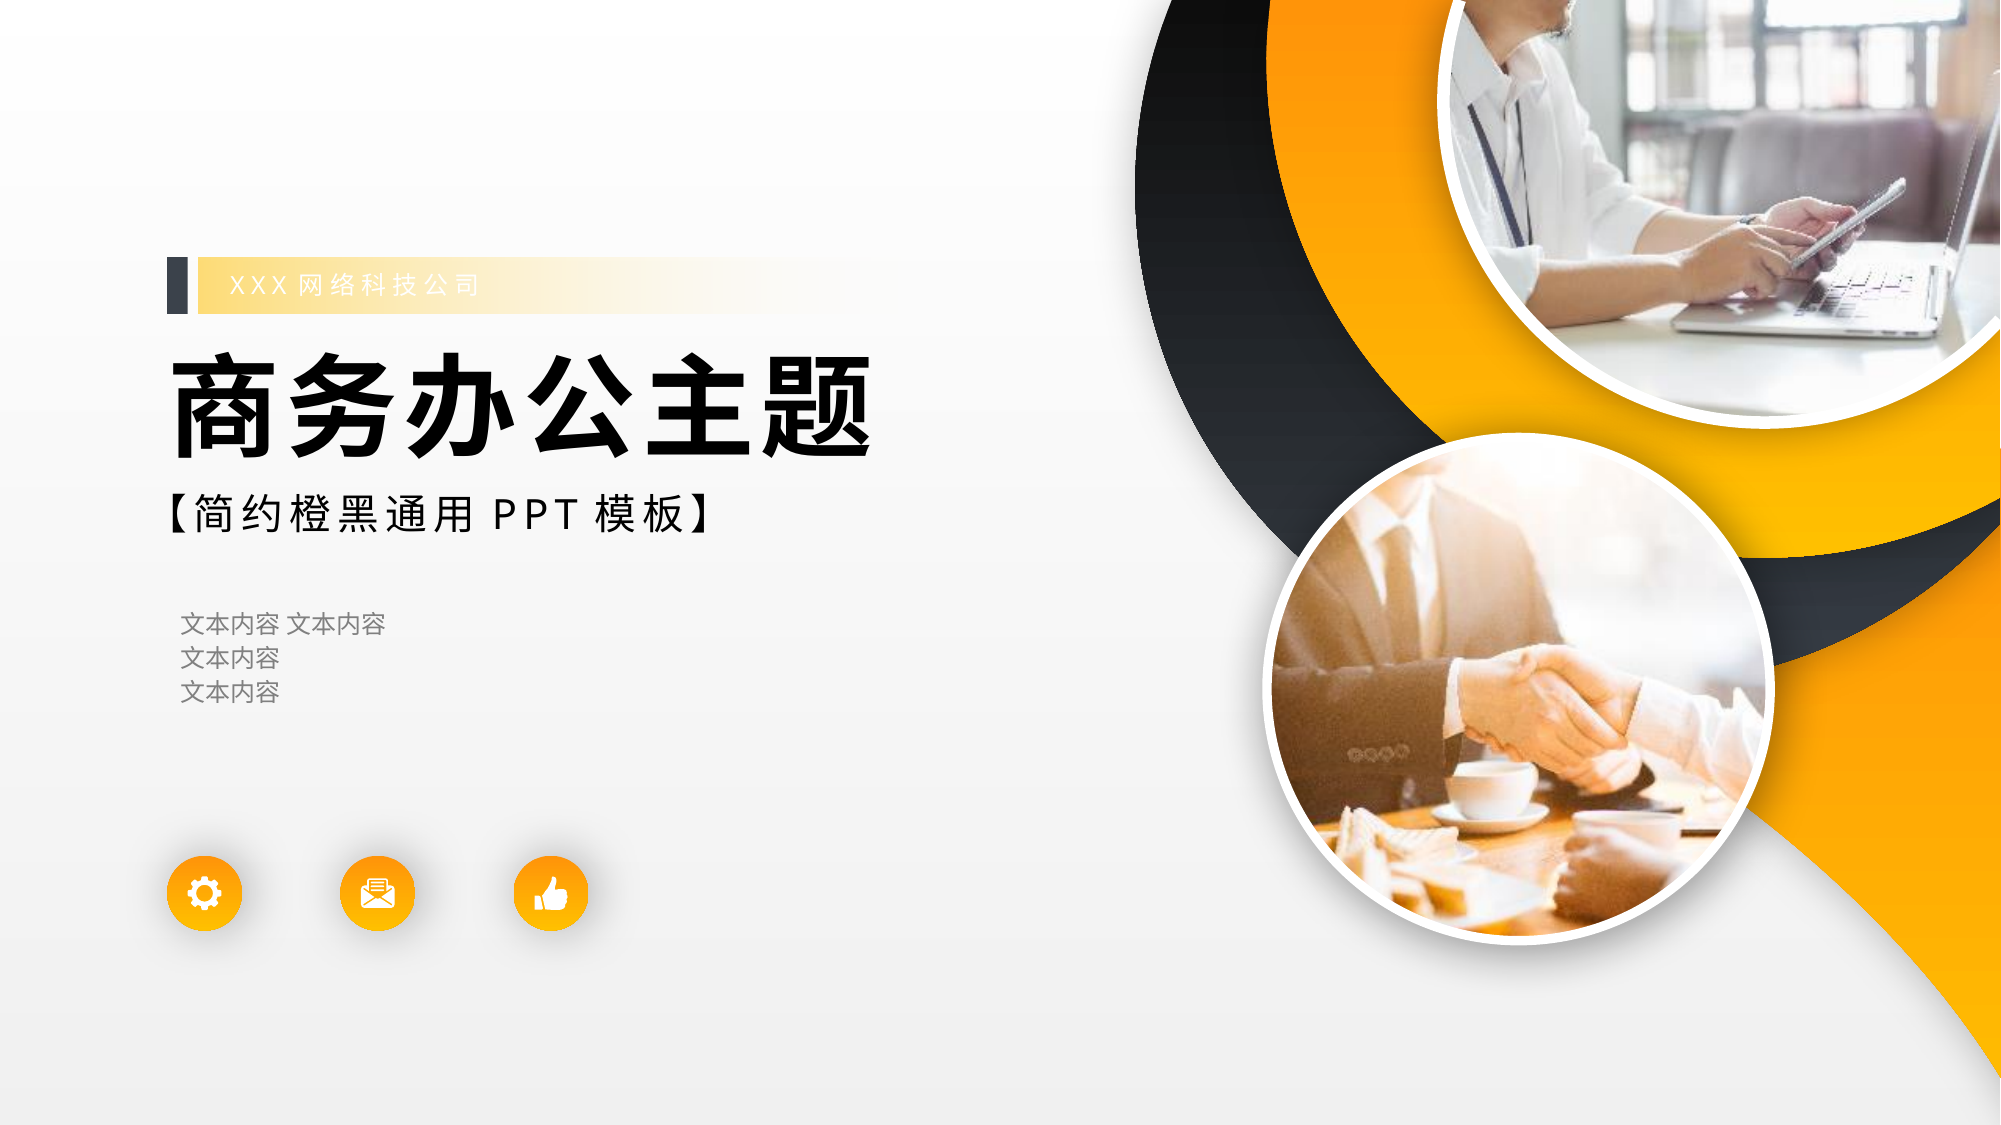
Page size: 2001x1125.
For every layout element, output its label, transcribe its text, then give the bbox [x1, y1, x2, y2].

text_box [167, 257, 910, 315]
text_box [1443, 0, 2000, 423]
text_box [513, 855, 589, 931]
text_box 商务办公主题 [152, 329, 925, 479]
text_box [1135, 0, 1389, 541]
text_box [1265, 436, 1772, 942]
text_box 【简约橙黑通用PPT模板】 [130, 480, 815, 546]
text_box 文本内容 文本内容 文本内容 文本内容 [154, 596, 873, 748]
text_box [1462, 0, 2000, 319]
text_box [1699, 367, 2000, 558]
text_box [340, 855, 416, 931]
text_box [167, 855, 242, 931]
text_box [1266, 0, 1559, 424]
text_box [1797, 543, 1981, 654]
text_box [1776, 574, 2000, 1077]
